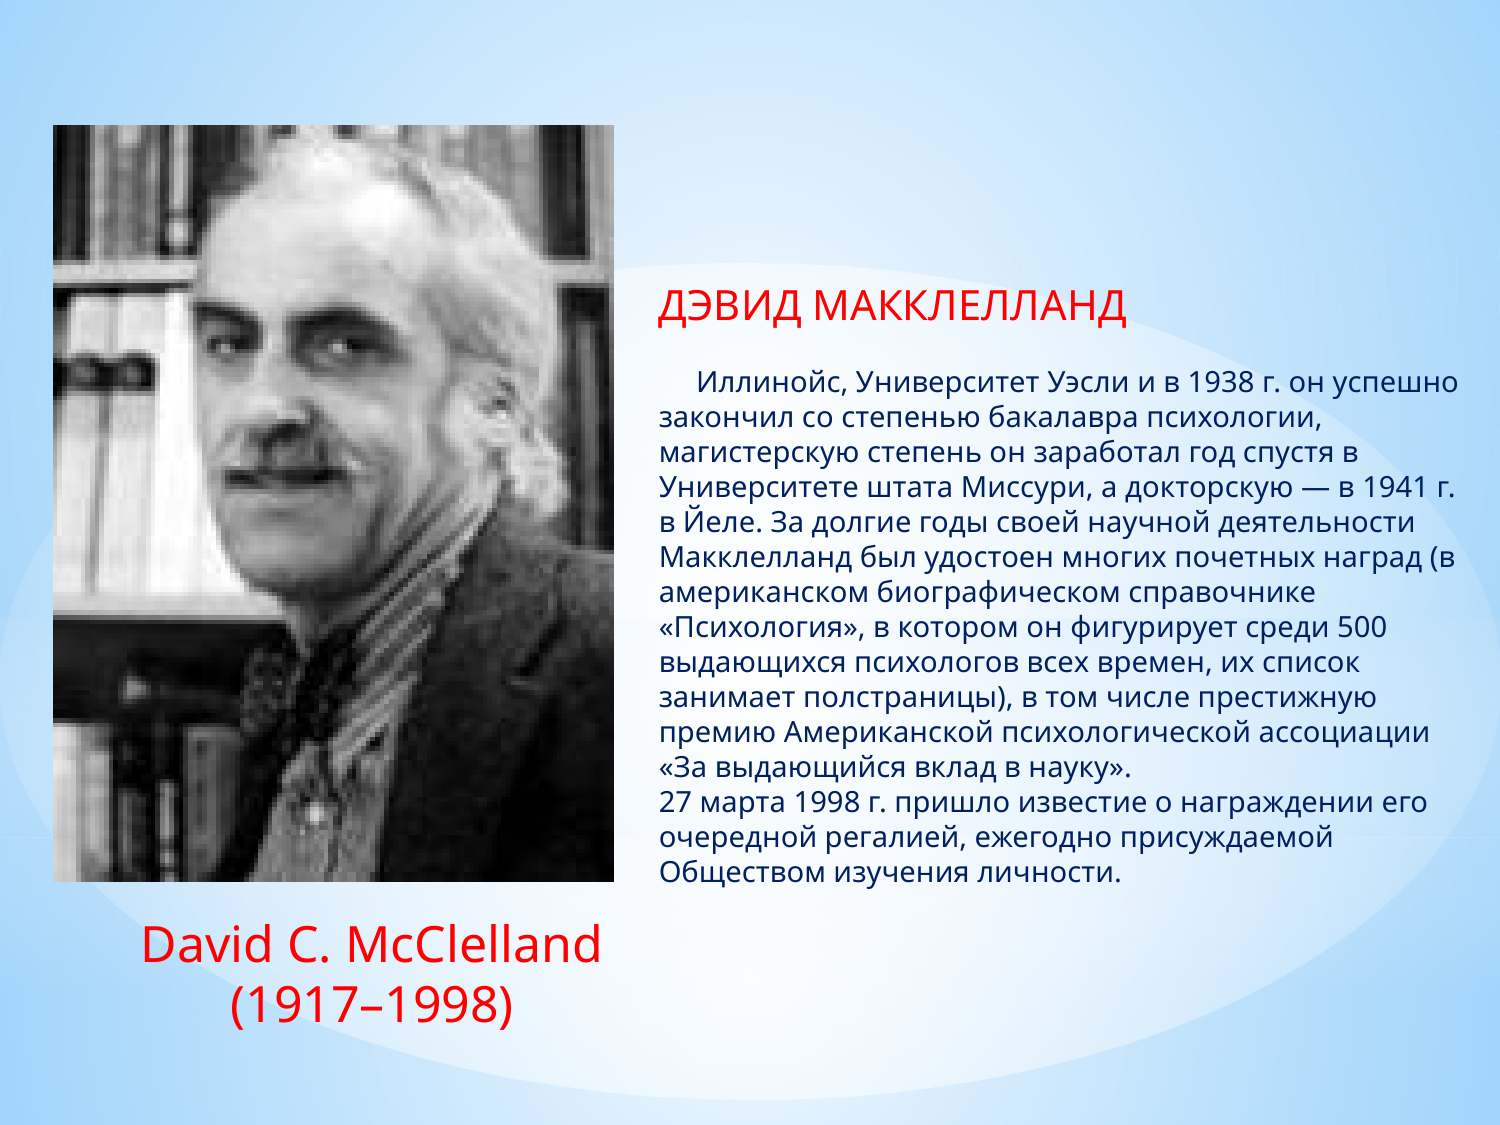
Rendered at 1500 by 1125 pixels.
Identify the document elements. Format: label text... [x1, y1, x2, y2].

title ДЭВИД МАККЛЕЛЛАНД Иллинойс, Университет Уэсли и в 1938 г. он успешно закончил со степенью бакалавра психологии, магистерскую степень он заработал год спустя в Университете штата Миссури, а докторскую — в 1941 г. в Йеле. За долгие годы своей научной деятельности Макклелланд был удостоен многих почетных наград (в американском биографическом справочнике «Психология», в котором он фигурирует среди 500 выдающихся психологов всех времен, их список занимает полстраницы), в том числе престижную премию Американской психологической ассоциации «За выдающийся вклад в науку». 27 марта 1998 г. пришло известие о награждении его очередной регалией, ежегодно присуждаемой Обществом изучения личности. [643, 137, 1483, 1071]
text_box David C. McClelland (1917–1998) [64, 905, 680, 1040]
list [52, 125, 614, 882]
